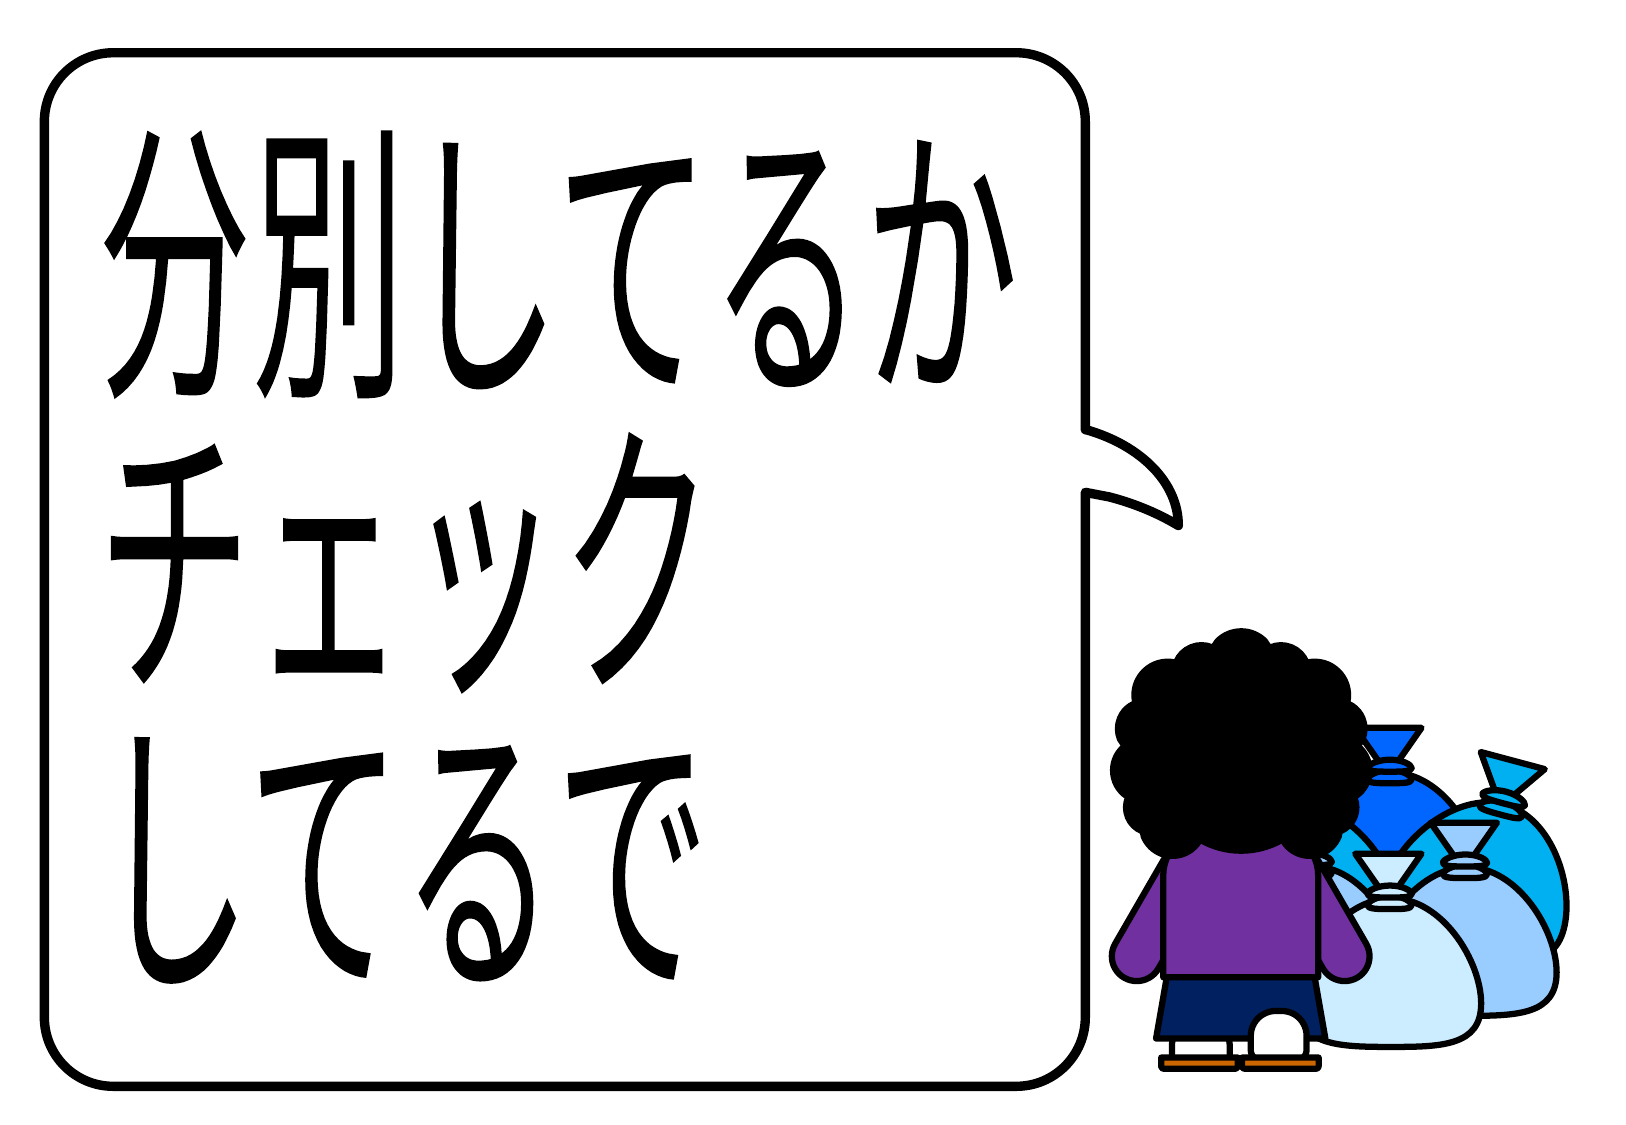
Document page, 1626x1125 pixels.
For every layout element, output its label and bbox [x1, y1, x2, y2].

text_box [1112, 631, 1581, 1069]
text_box [44, 52, 1179, 1087]
